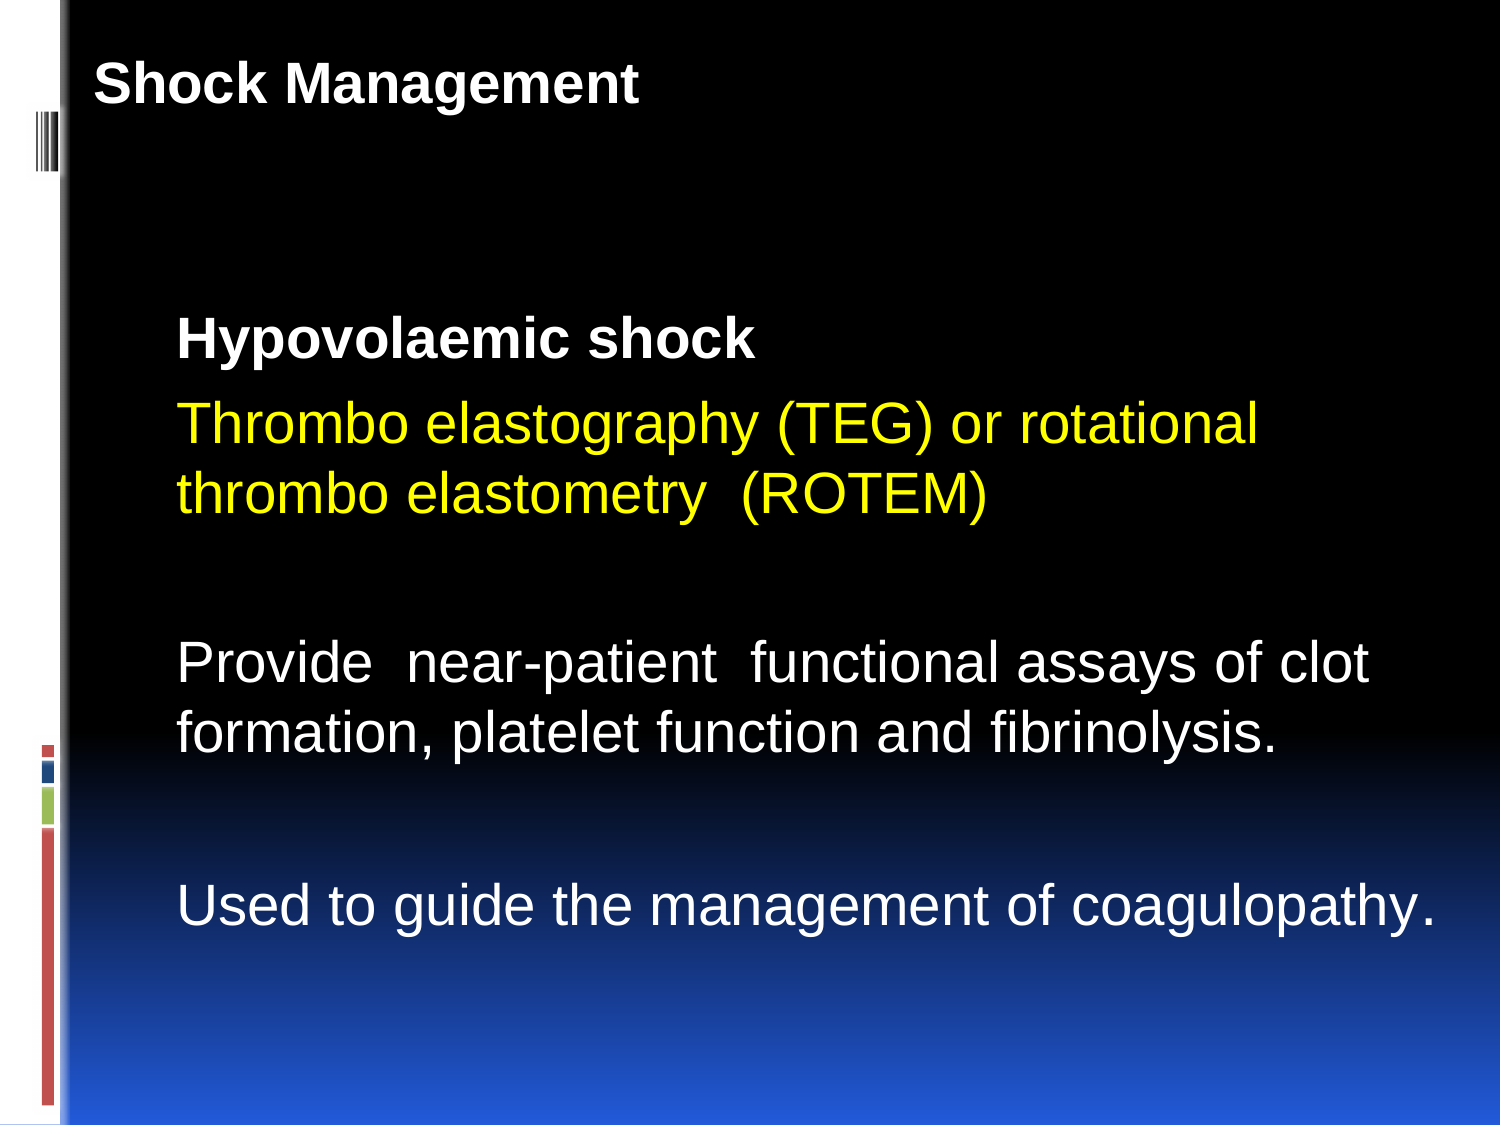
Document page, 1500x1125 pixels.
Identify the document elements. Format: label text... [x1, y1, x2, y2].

list Hypovolaemic shock Thrombo elastography (TEG) or rotational thrombo elastometry (ROTEM) Provide near-patient functional assays of clot formation, platelet function and fibrinolysis. Used to guide the management of coagulopathy. [149, 292, 1476, 1043]
text_box Shock Management [78, 37, 656, 123]
